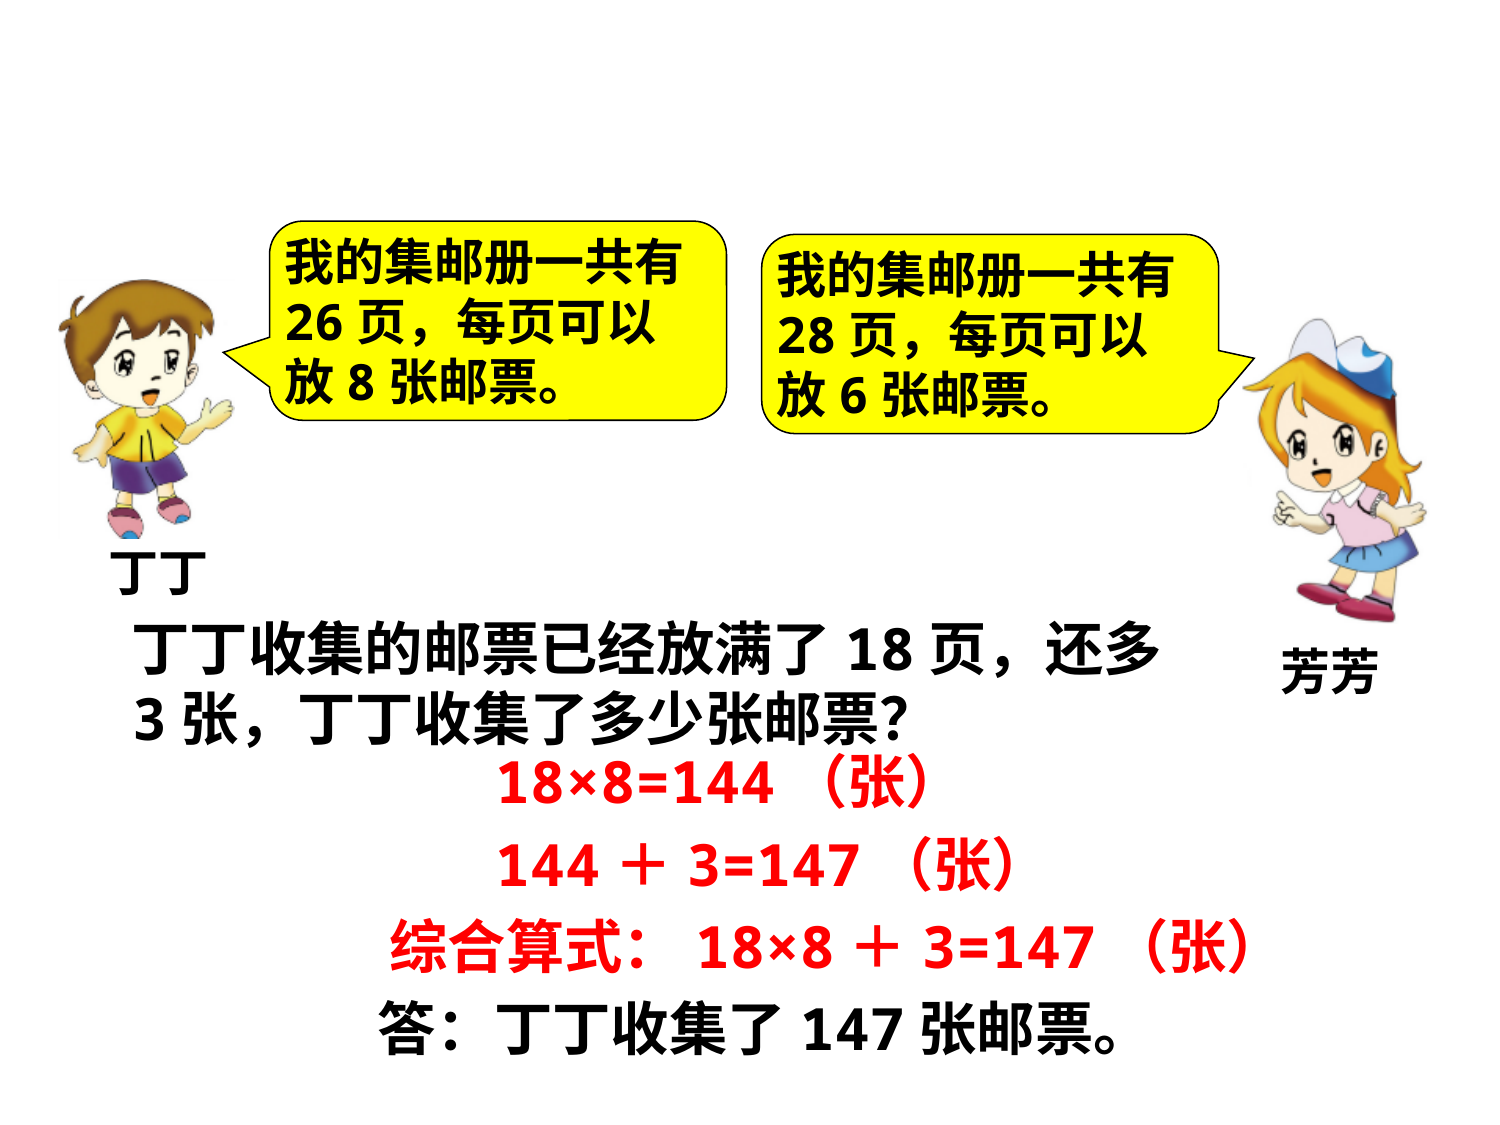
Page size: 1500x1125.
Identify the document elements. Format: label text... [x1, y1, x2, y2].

picture [1241, 316, 1430, 624]
text_box 芳芳 [1265, 632, 1430, 708]
text_box 18×8=144（张） [480, 738, 1090, 820]
picture [58, 279, 235, 540]
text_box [269, 220, 727, 421]
text_box 丁丁收集的邮票已经放满了18页，还多3张，丁丁收集了多少张邮票？ [117, 605, 1196, 760]
text_box 综合算式：18×8＋3=147（张） [374, 902, 1395, 984]
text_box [761, 234, 1219, 434]
text_box 丁丁 [93, 533, 270, 609]
text_box 答：丁丁收集了147张邮票。 [363, 984, 1442, 1070]
text_box 144＋3=147（张） [480, 820, 1090, 902]
